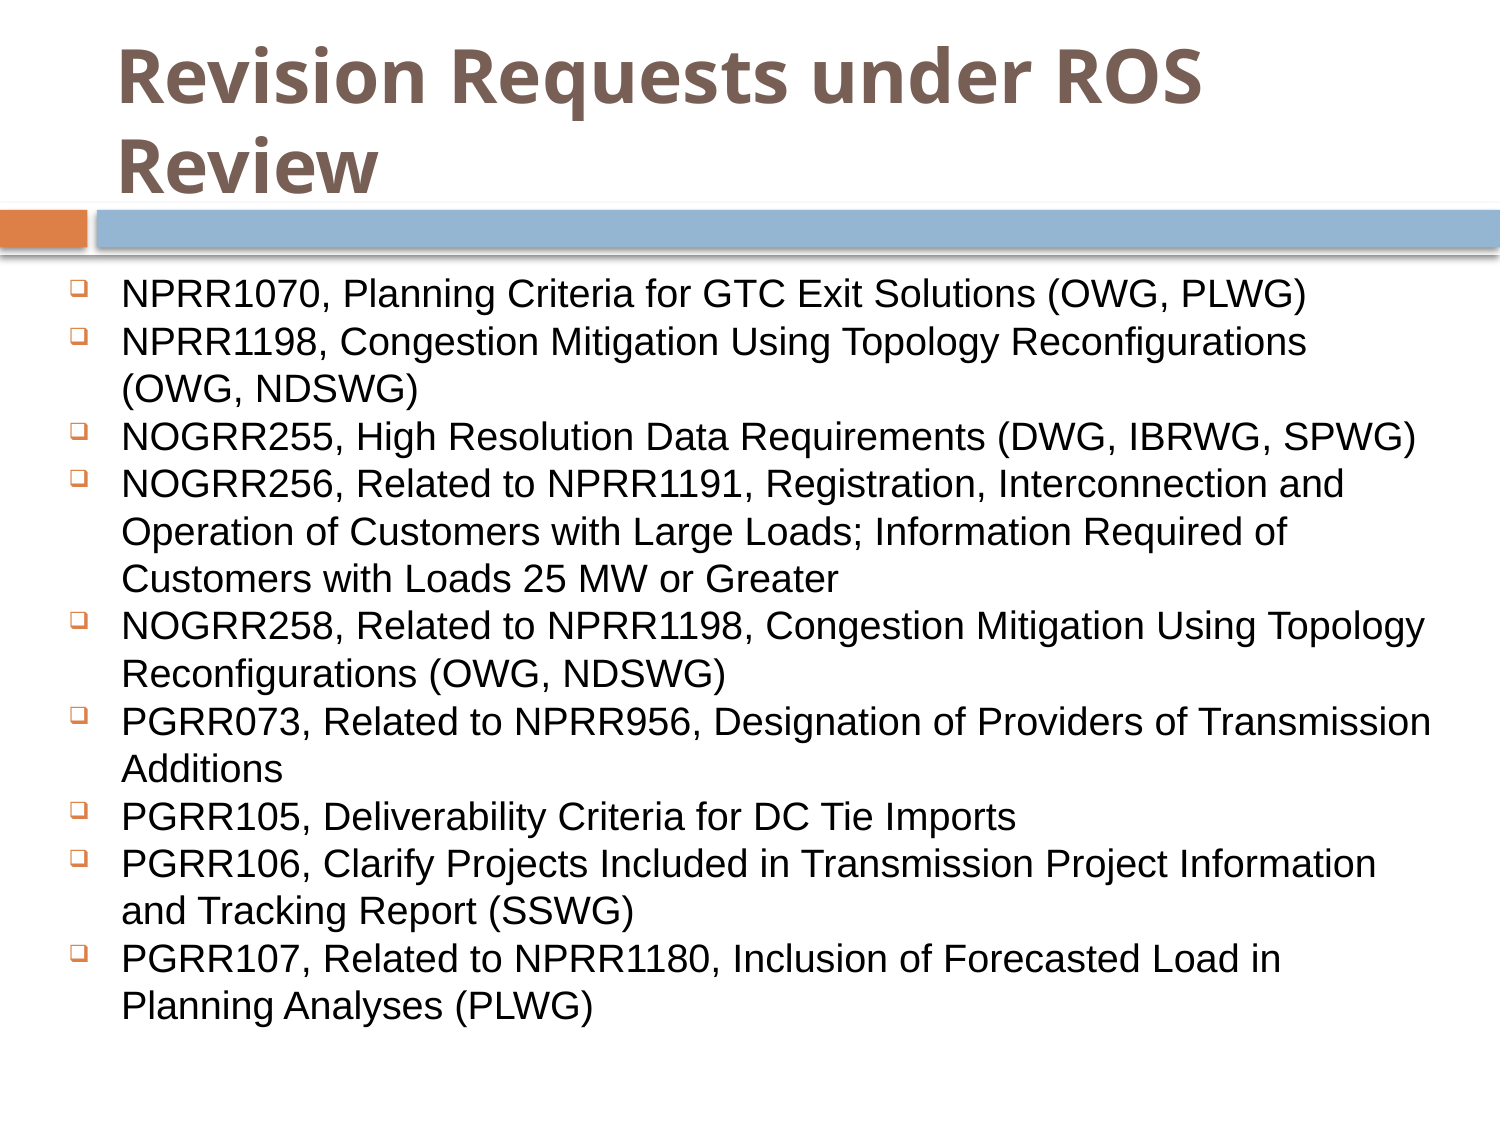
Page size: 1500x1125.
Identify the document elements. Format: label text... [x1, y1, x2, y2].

title Revision Requests under ROS Review [100, 37, 1439, 201]
list NPRR1070, Planning Criteria for GTC Exit Solutions (OWG, PLWG) NPRR1198, Congestion Mitigation Using Topology Reconfigurations (OWG, NDSWG) NOGRR255, High Resolution Data Requirements (DWG, IBRWG, SPWG) NOGRR256, Related to NPRR1191, Registration, Interconnection and Operation of Customers with Large Loads; Information Required of Customers with Loads 25 MW or Greater NOGRR258, Related to NPRR1198, Congestion Mitigation Using Topology Reconfigurations (OWG, NDSWG) PGRR073, Related to NPRR956, Designation of Providers of Transmission Additions PGRR105, Deliverability Criteria for DC Tie Imports PGRR106, Clarify Projects Included in Transmission Project Information and Tracking Report (SSWG) PGRR107, Related to NPRR1180, Inclusion of Forecasted Load in Planning Analyses (PLWG) [53, 260, 1457, 999]
